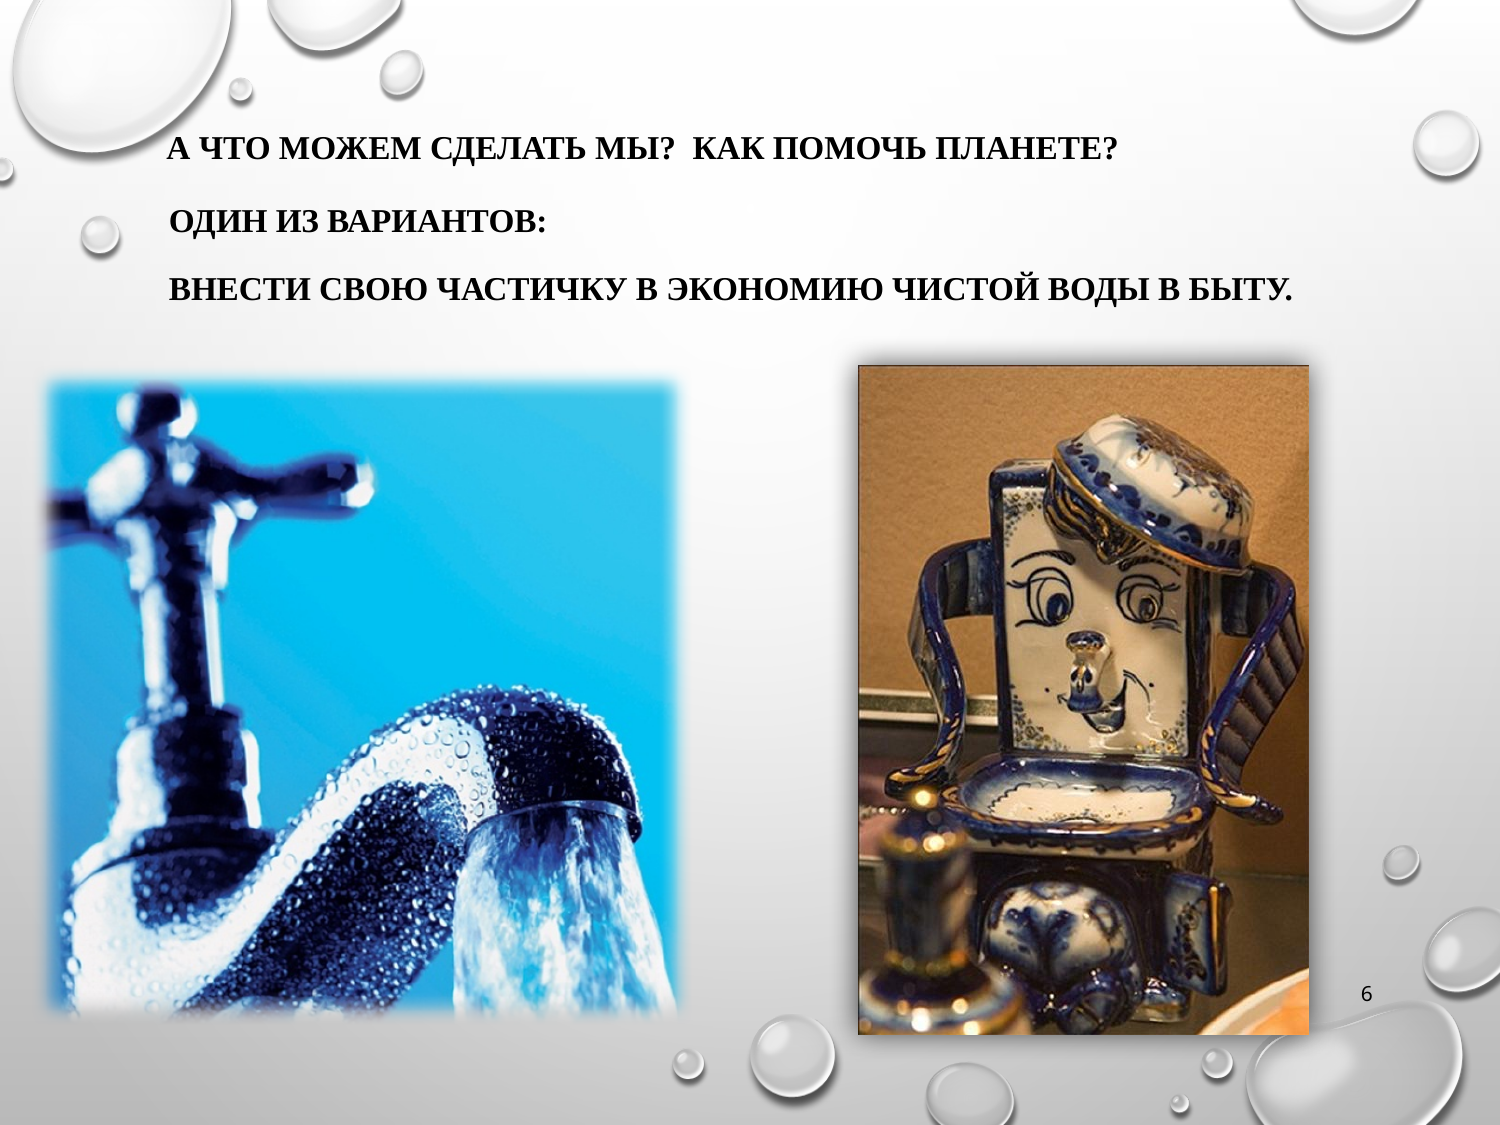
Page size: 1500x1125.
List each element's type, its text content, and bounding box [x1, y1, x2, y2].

list А что можем сделать мы? Как помочь планете? Один из вариантов: Внести свою частичку в экономию чистой воды в быту. [112, 90, 1388, 344]
picture [0, 0, 1500, 1125]
slide_number 6 [1315, 965, 1388, 1025]
